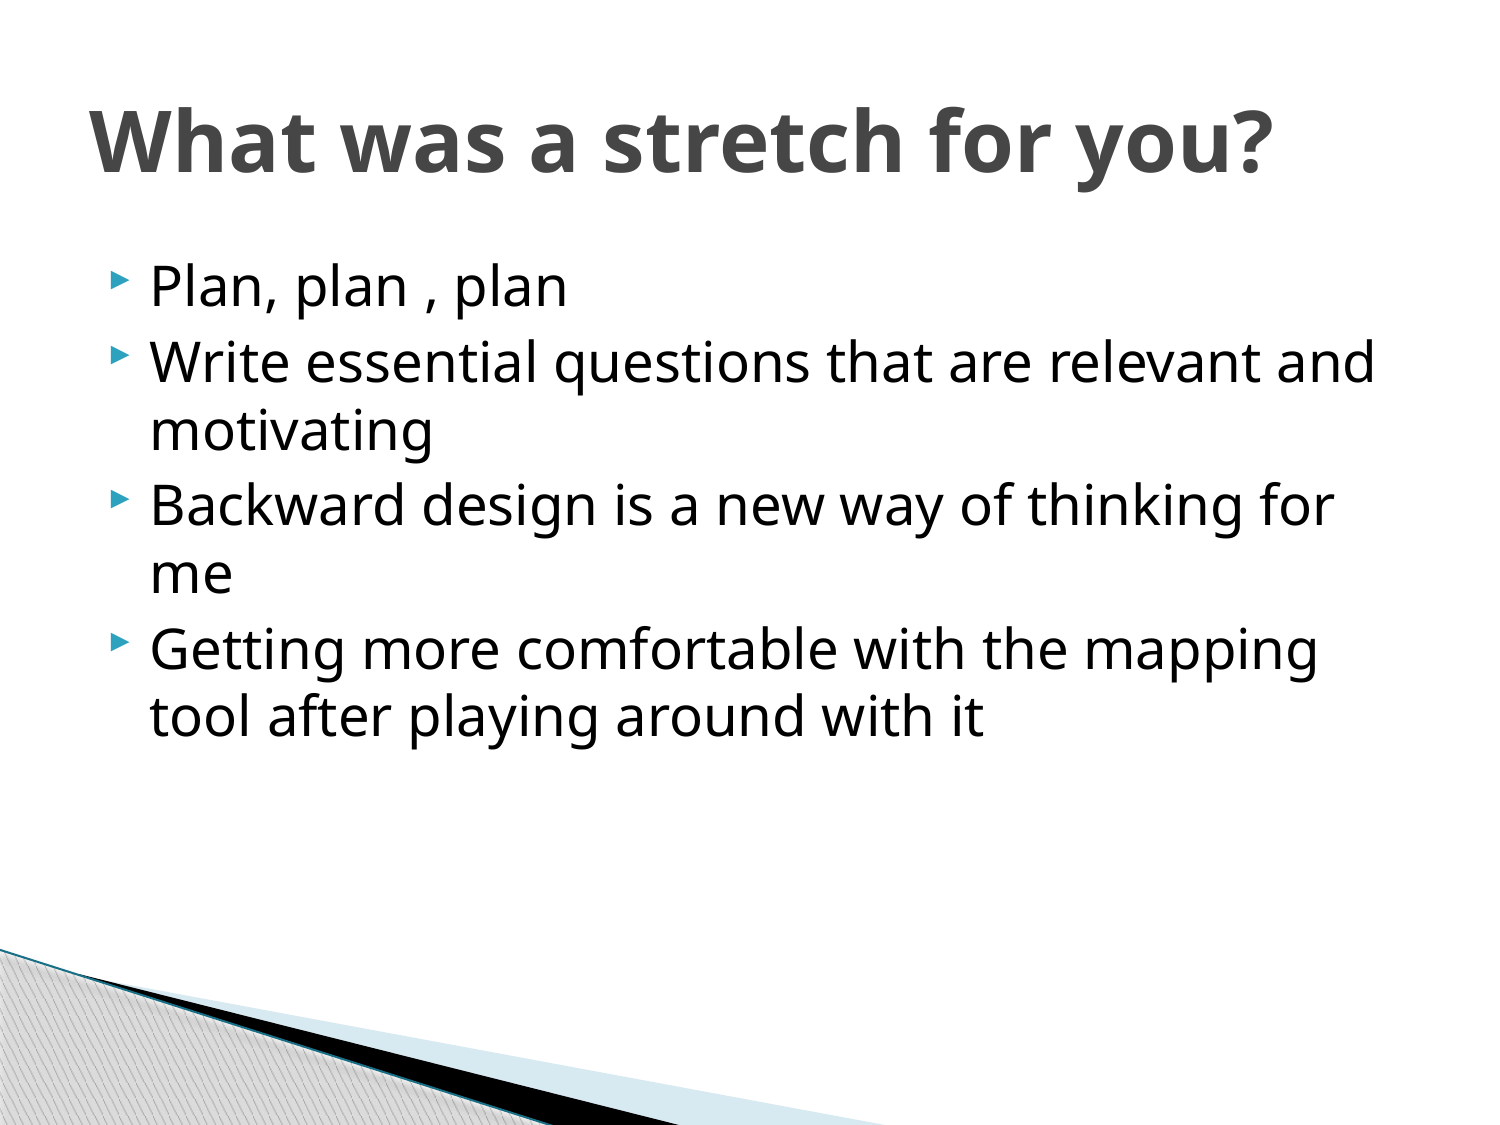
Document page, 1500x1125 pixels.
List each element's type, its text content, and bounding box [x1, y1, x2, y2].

list Plan, plan , plan Write essential questions that are relevant and motivating Backward design is a new way of thinking for me Getting more comfortable with the mapping tool after playing around with it [75, 243, 1425, 986]
title What was a stretch for you? [75, 45, 1425, 233]
